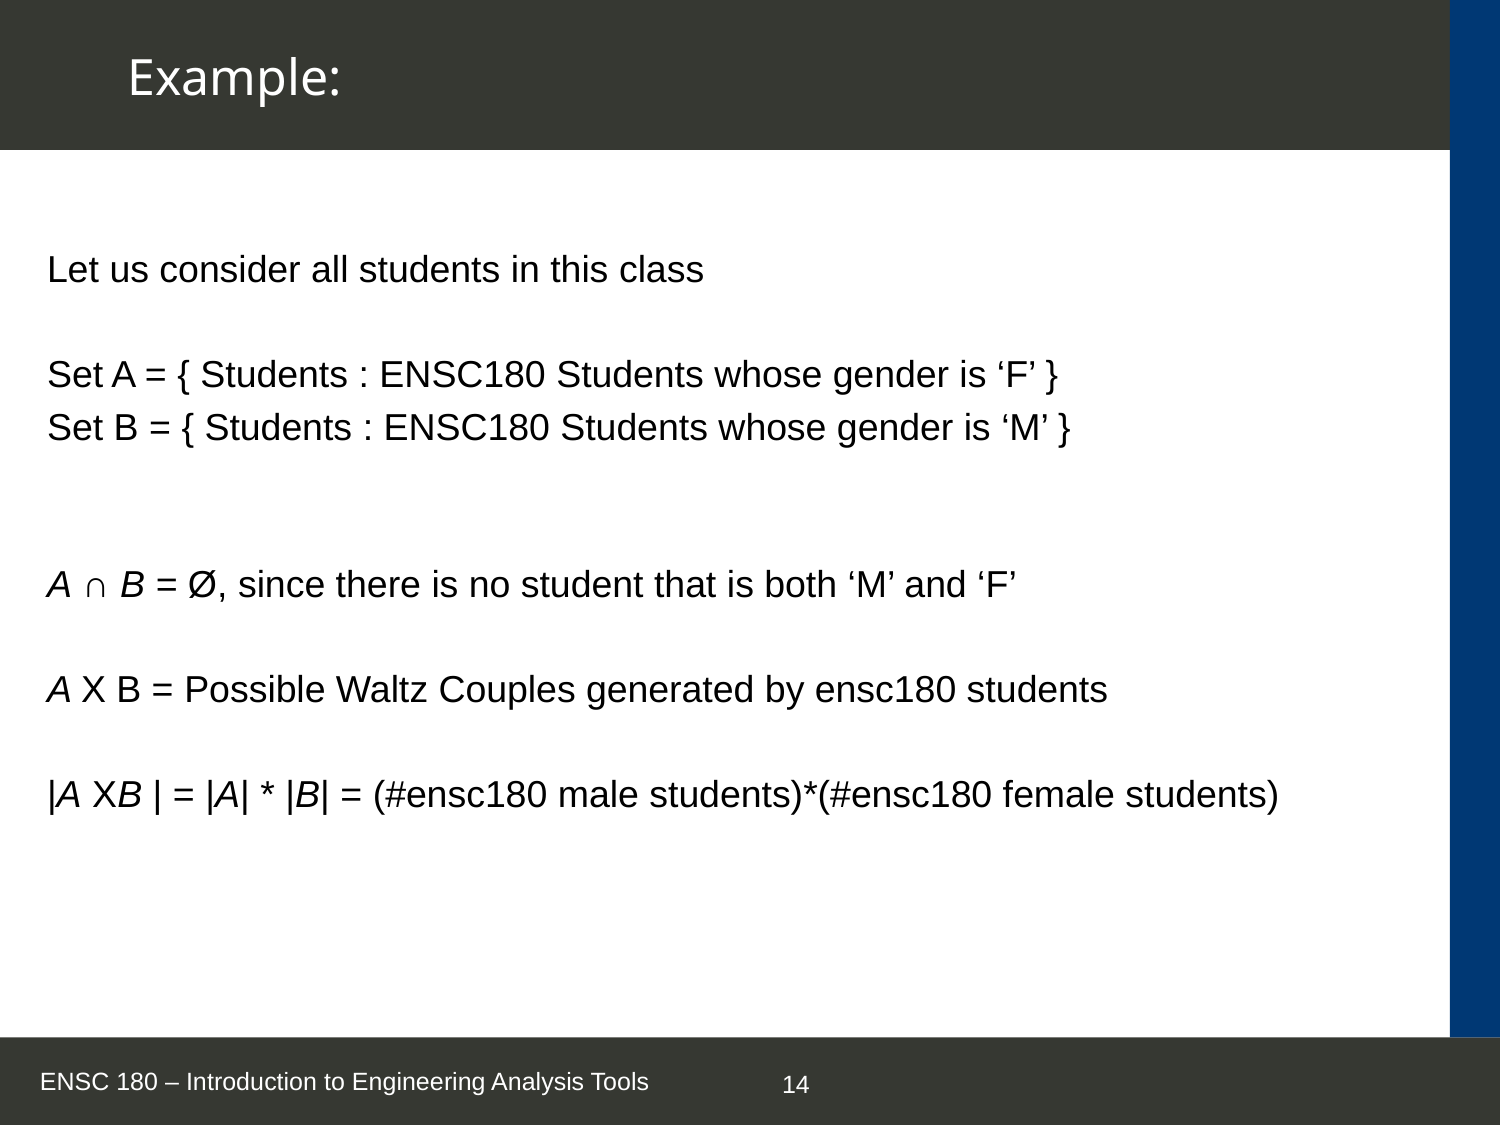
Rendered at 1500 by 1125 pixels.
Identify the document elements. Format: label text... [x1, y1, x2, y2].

list Let us consider all students in this class Set A = { Students : ENSC180 Students whose gender is ‘F’ } Set B = { Students : ENSC180 Students whose gender is ‘M’ } A ∩ B = Ø, since there is no student that is both ‘M’ and ‘F’ A X B = Possible Waltz Couples generated by ensc180 students |A XB | = |A| * |B| = (#ensc180 male students)*(#ensc180 female students) [32, 237, 1446, 1029]
footer ENSC 180 – Introduction to Engineering Analysis Tools [24, 1057, 740, 1113]
title Example: [112, 37, 1450, 138]
